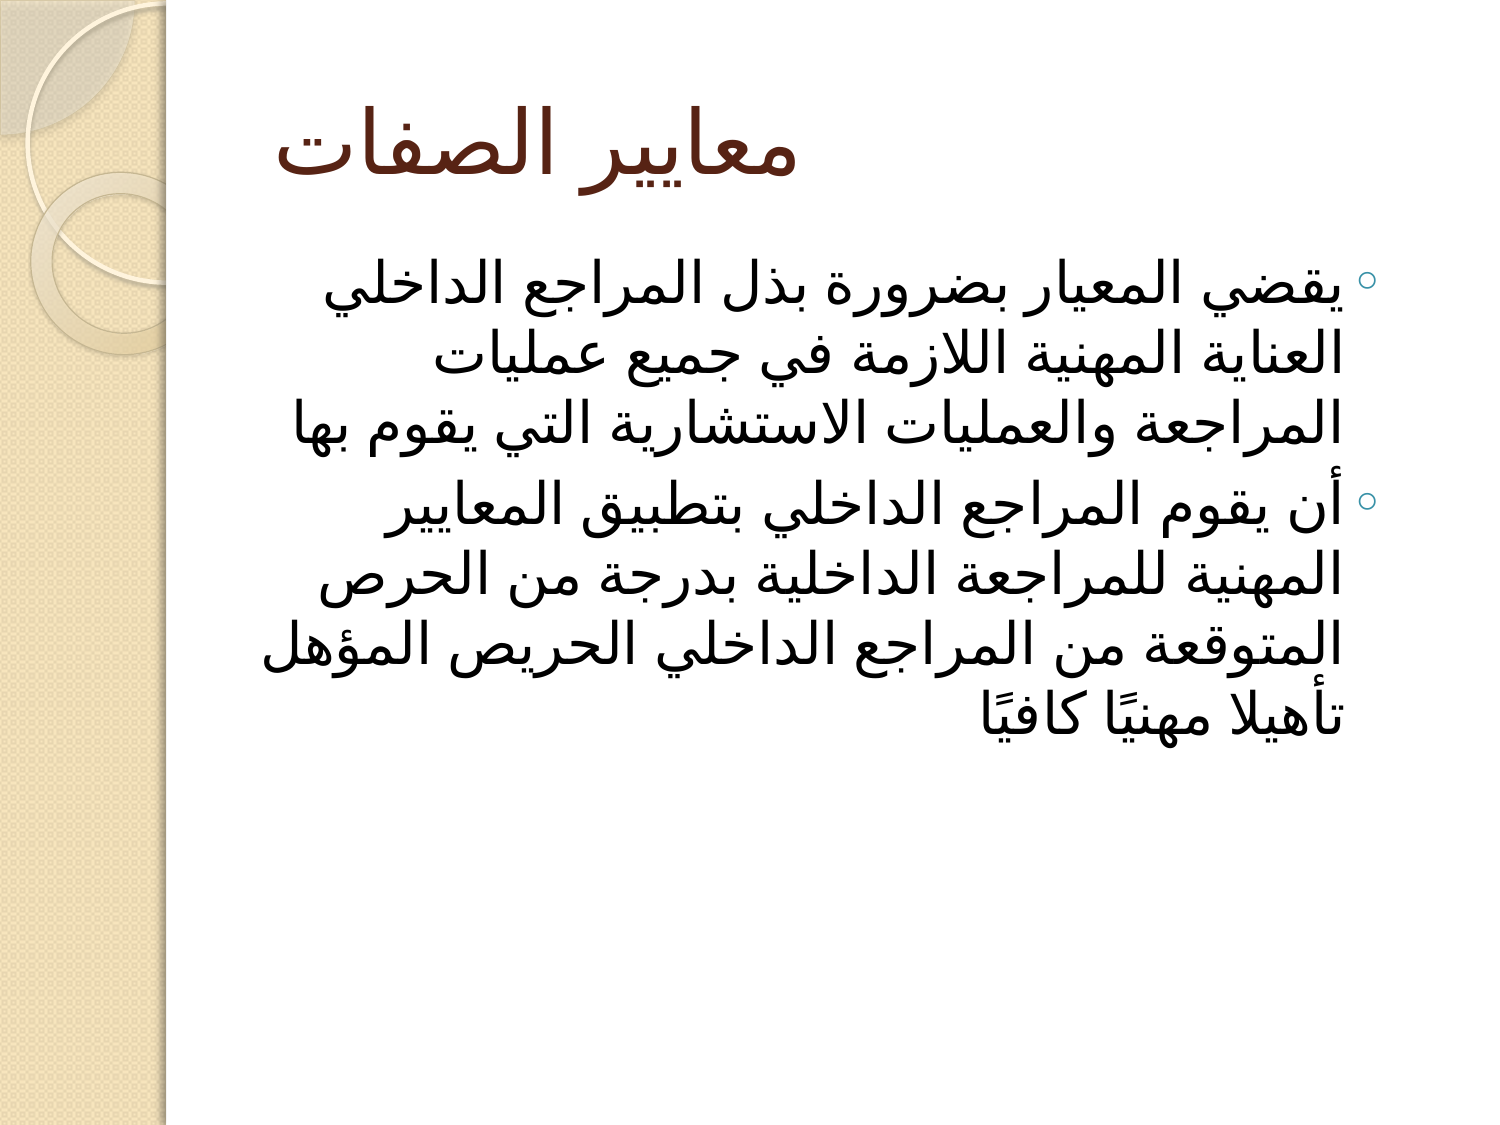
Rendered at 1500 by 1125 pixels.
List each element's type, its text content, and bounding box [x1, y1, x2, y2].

title معايير الصفات [235, 45, 1466, 233]
list يقضي المعيار بضرورة بذل المراجع الداخلي العناية المهنية اللازمة في جميع عمليات المراجعة والعمليات الاستشارية التي يقوم بها أن يقوم المراجع الداخلي بتطبيق المعايير المهنية للمراجعة الداخلية بدرجة من الحرص المتوقعة من المراجع الداخلي الحريص المؤهل تأهيلا مهنيًا كافيًا [235, 237, 1466, 1025]
